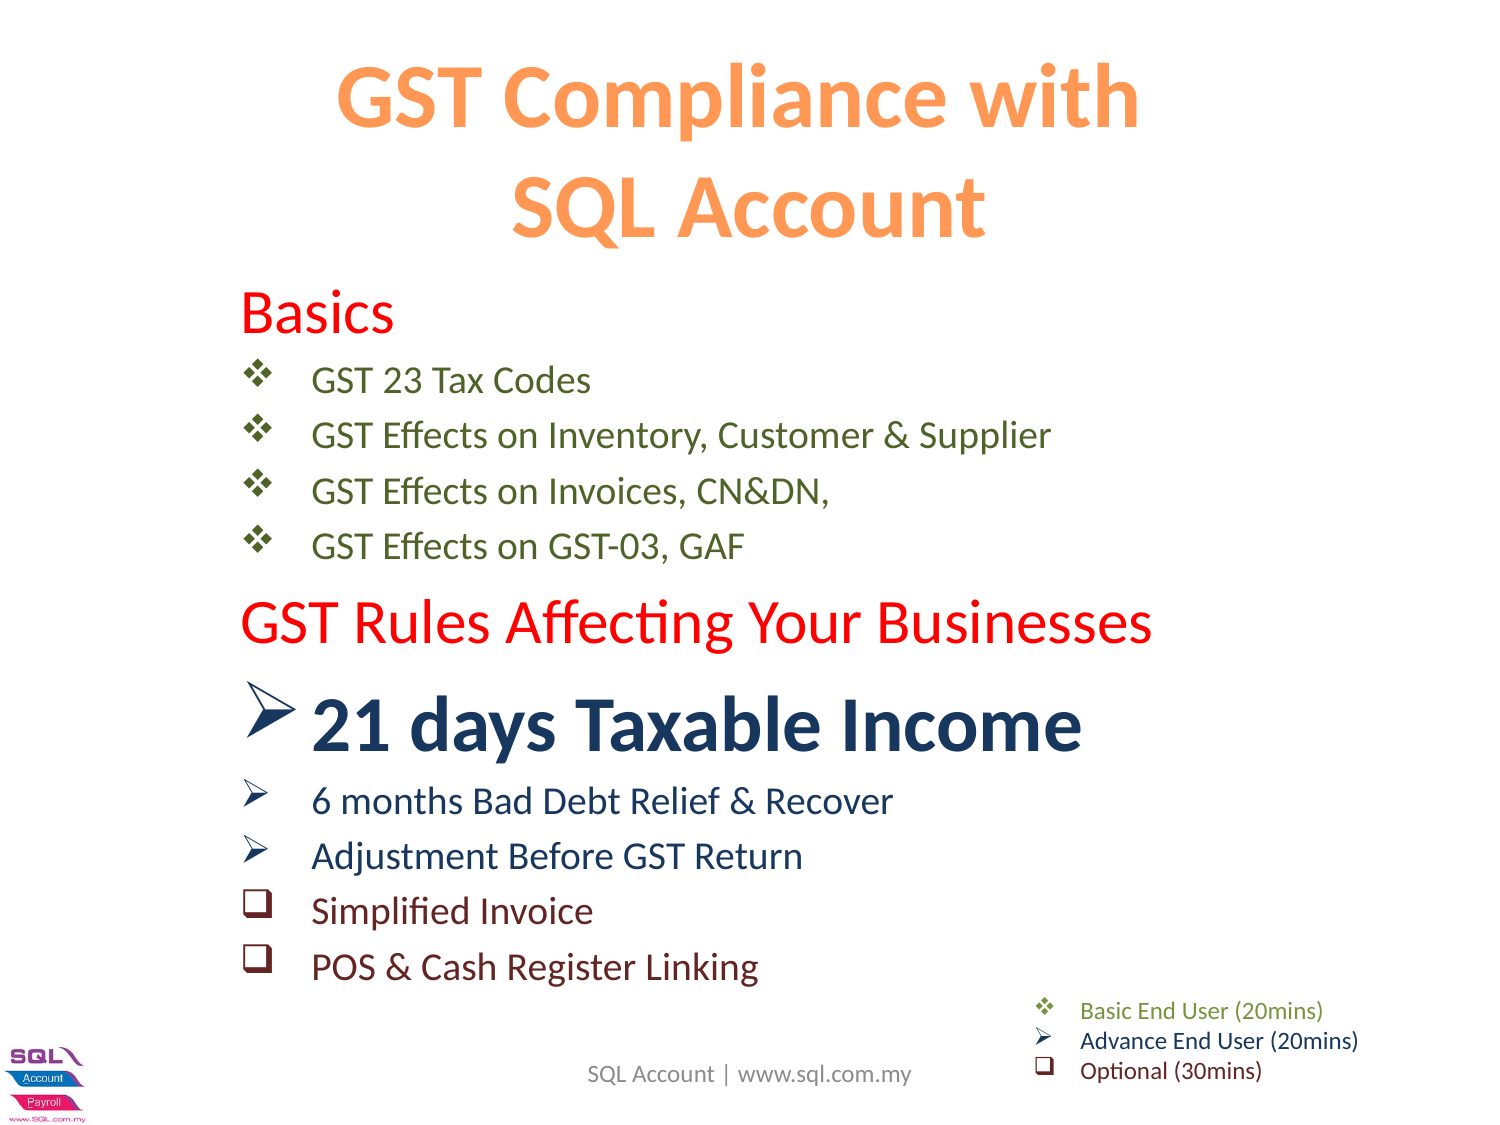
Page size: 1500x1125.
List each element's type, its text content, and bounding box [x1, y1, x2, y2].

subtitle Basics) GST 23 Tax Codes GST Effects on Inventory, Customer & Supplier GST Effects on Invoices, CN&DN, GST Effects on GST-03, GAF GST Rules Affecting Your Businesses 21 days Taxable Income 6 months Bad Debt Relief & Recover Adjustment Before GST Return Simplified Invoice POS & Cash Register Linking [225, 262, 1275, 1000]
title GST Compliance with SQL Account [112, 24, 1388, 267]
footer SQL Account | www.sql.com.my [512, 1042, 988, 1103]
picture [0, 1044, 91, 1125]
text_box Basic End User (20mins) Advance End User (20mins) Optional (30mins) [1018, 987, 1469, 1093]
